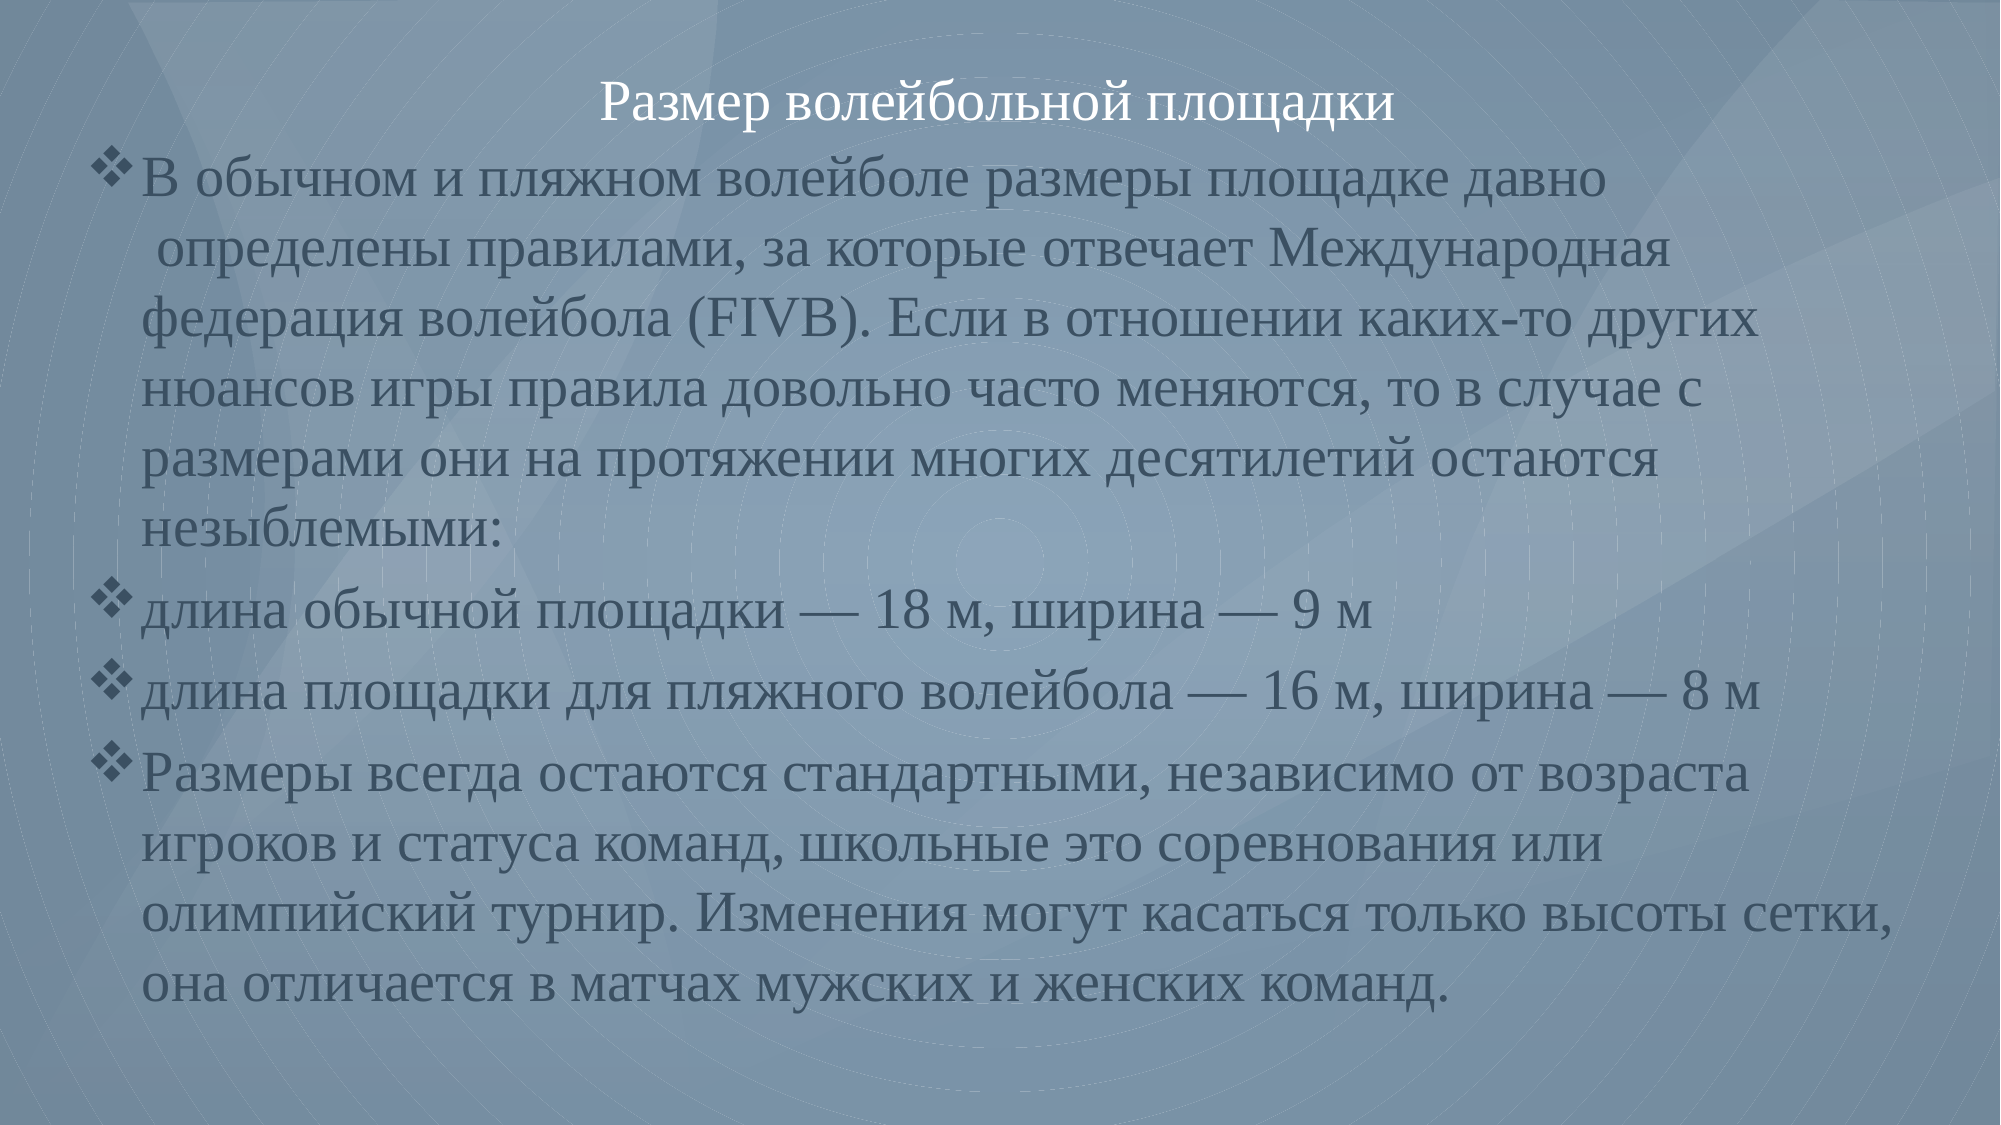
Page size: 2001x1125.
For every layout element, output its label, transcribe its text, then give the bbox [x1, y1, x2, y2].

title Размер волейбольной площадки [70, 20, 1925, 130]
list В обычном и пляжном волейболе размеры площадке давно определены правилами, за которые отвечает Международная федерация волейбола (FIVB). Если в отношении каких-то других нюансов игры правила довольно часто меняются, то в случае с размерами они на протяжении многих десятилетий остаются незыблемыми: длина обычной площадки — 18 м, ширина — 9 м длина площадки для пляжного волейбола — 16 м, ширина — 8 м Размеры всегда остаются стандартными, независимо от возраста игроков и статуса команд, школьные это соревнования или олимпийский турнир. Изменения могут касаться только высоты сетки, она отличается в матчах мужских и женских команд. [70, 130, 1925, 959]
